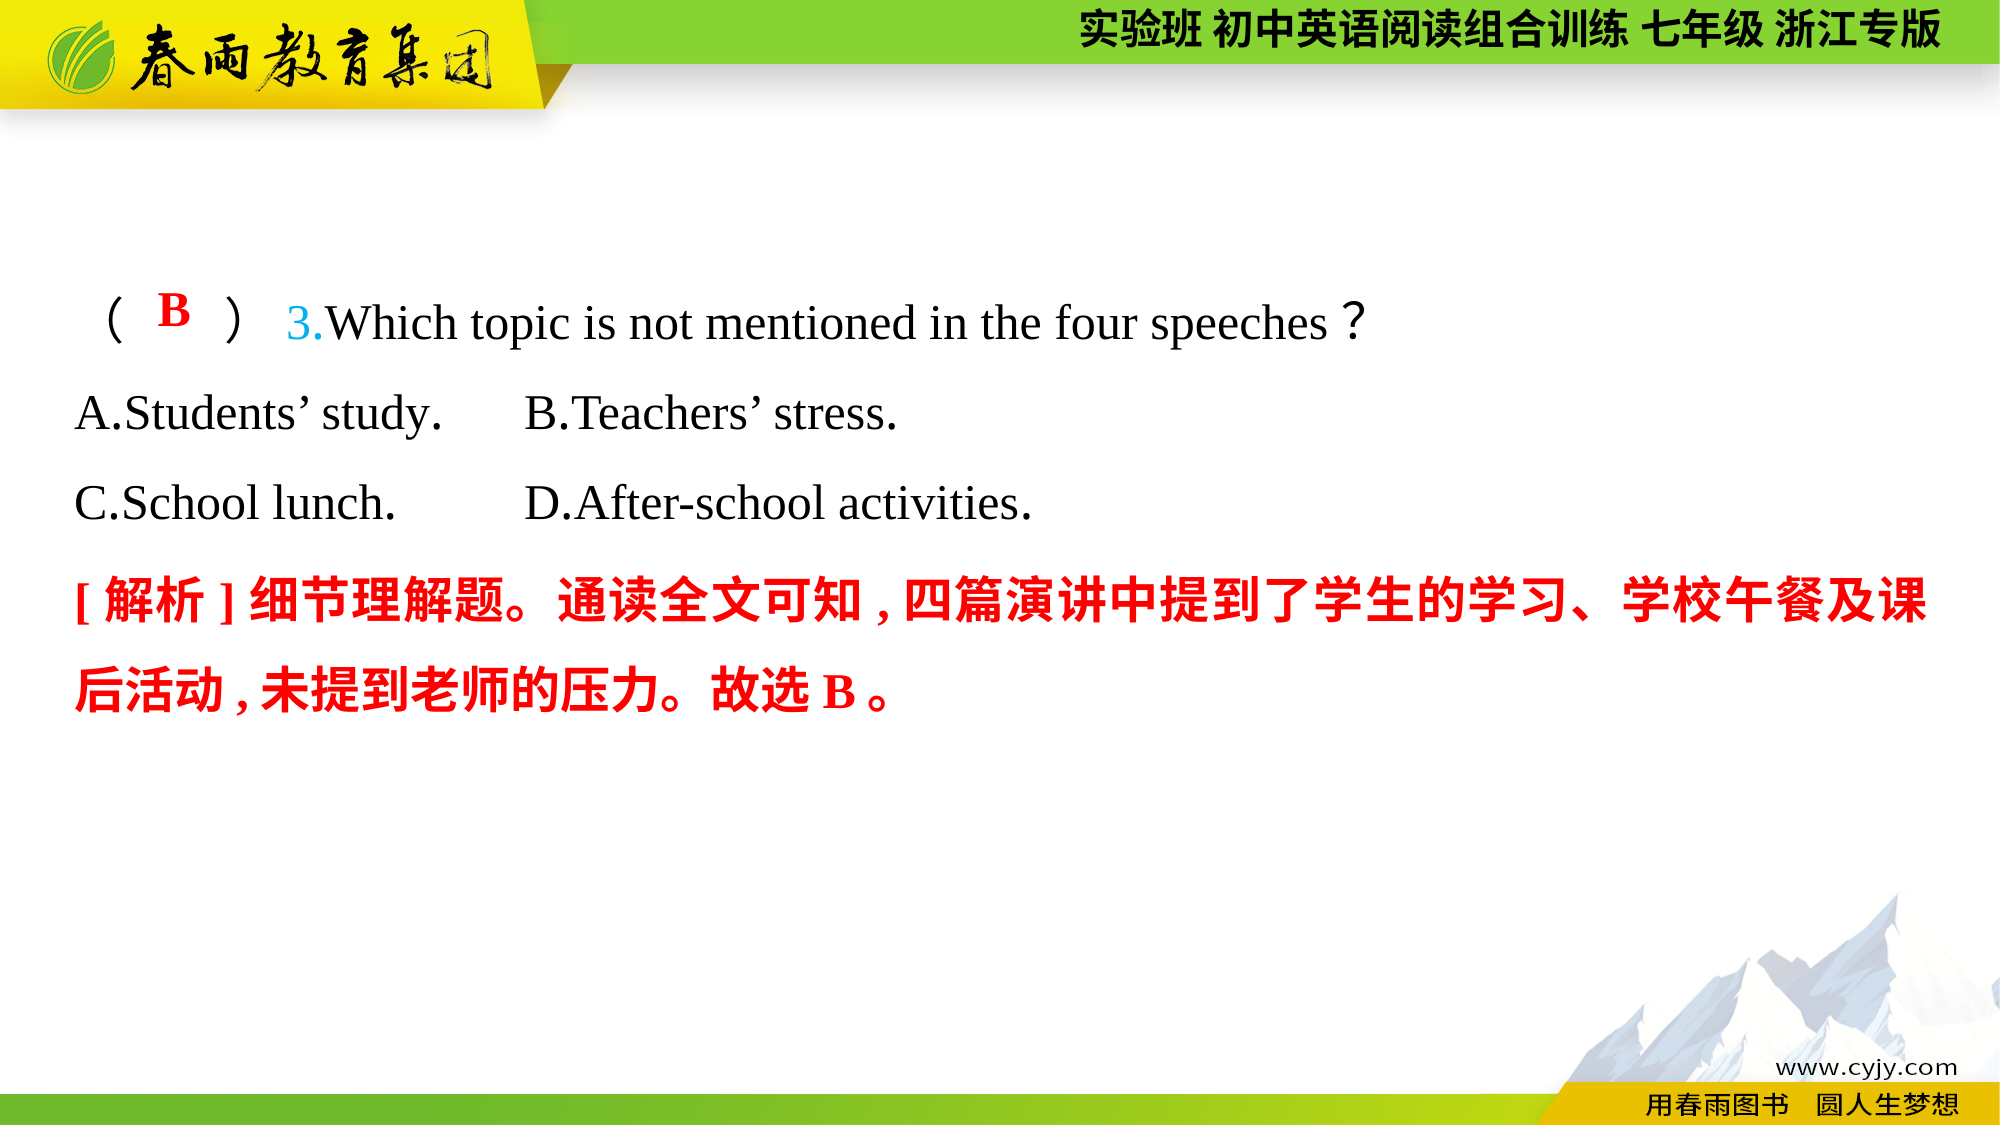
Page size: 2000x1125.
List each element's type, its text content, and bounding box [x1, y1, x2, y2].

picture [0, 0, 2000, 1125]
text_box [解析]细节理解题。通读全文可知,四篇演讲中提到了学生的学习、学校午餐及课后活动,未提到老师的压力。故选B。 [59, 530, 1944, 726]
text_box B [142, 269, 206, 344]
list （ ）3.Which topic is not mentioned in the four speeches？ A.Students’ study. B.Teachers’ stress. C.School lunch. D.After-school activities. [59, 252, 1944, 530]
